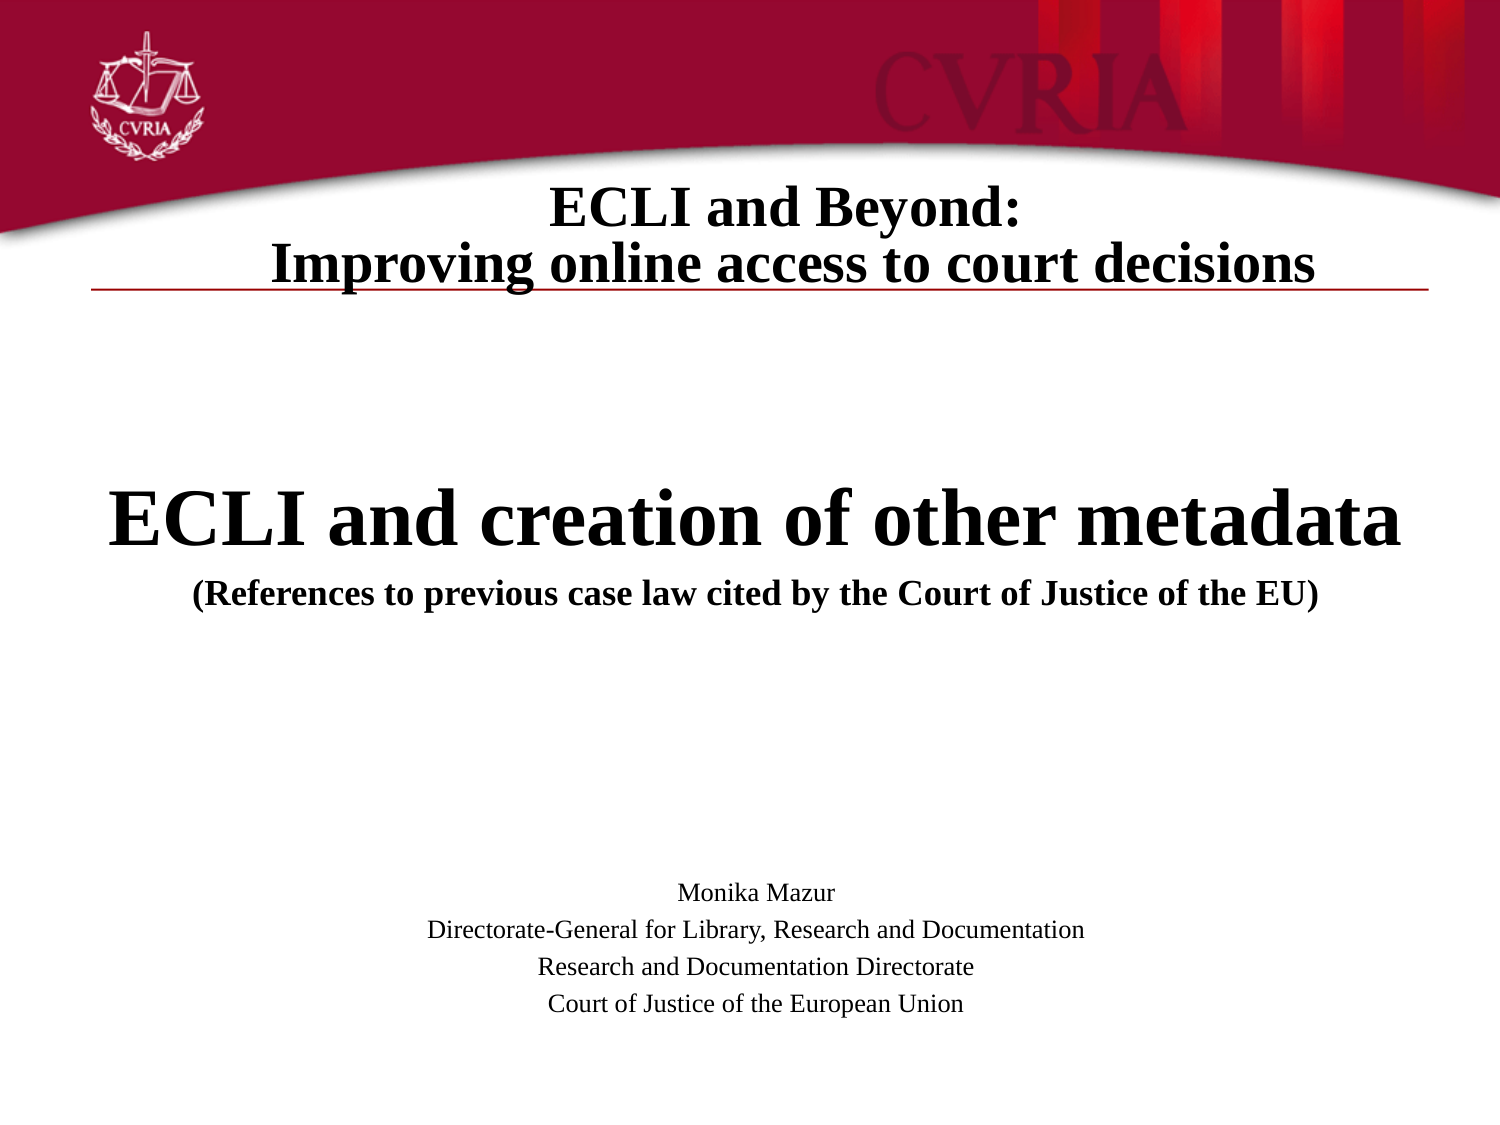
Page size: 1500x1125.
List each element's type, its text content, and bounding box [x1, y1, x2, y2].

list ECLI and creation of other metadata (References to previous case law cited by the Court of Justice of the EU) Monika Mazur Directorate-General for Library, Research and Documentation Research and Documentation Directorate Court of Justice of the European Union [87, 299, 1425, 1059]
picture [0, 0, 1500, 257]
title ECLI and Beyond: Improving online access to court decisions [87, 66, 1500, 302]
